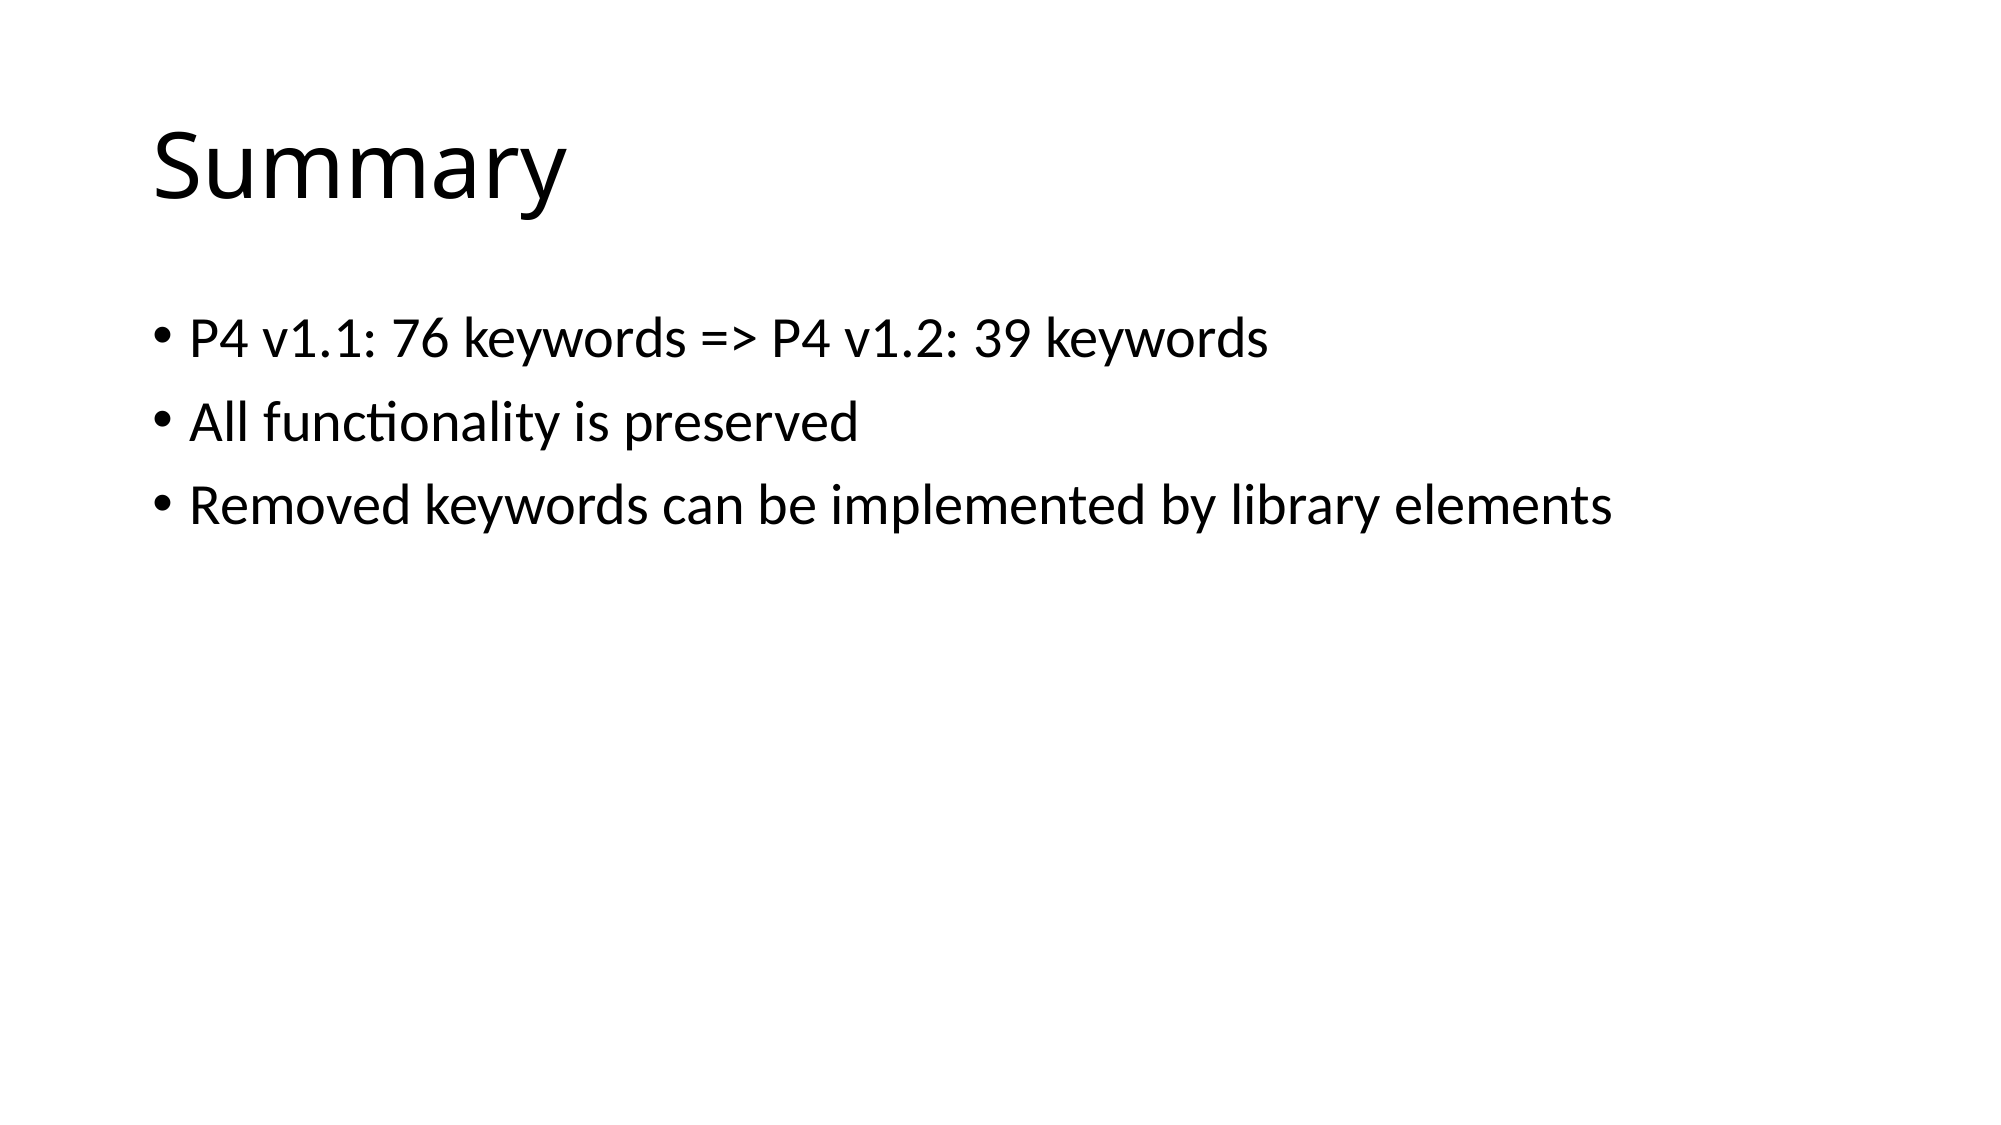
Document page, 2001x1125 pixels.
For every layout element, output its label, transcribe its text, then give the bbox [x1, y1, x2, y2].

list P4 v1.1: 76 keywords => P4 v1.2: 39 keywords All functionality is preserved Removed keywords can be implemented by library elements [137, 299, 1863, 1014]
title Summary [137, 59, 1863, 278]
